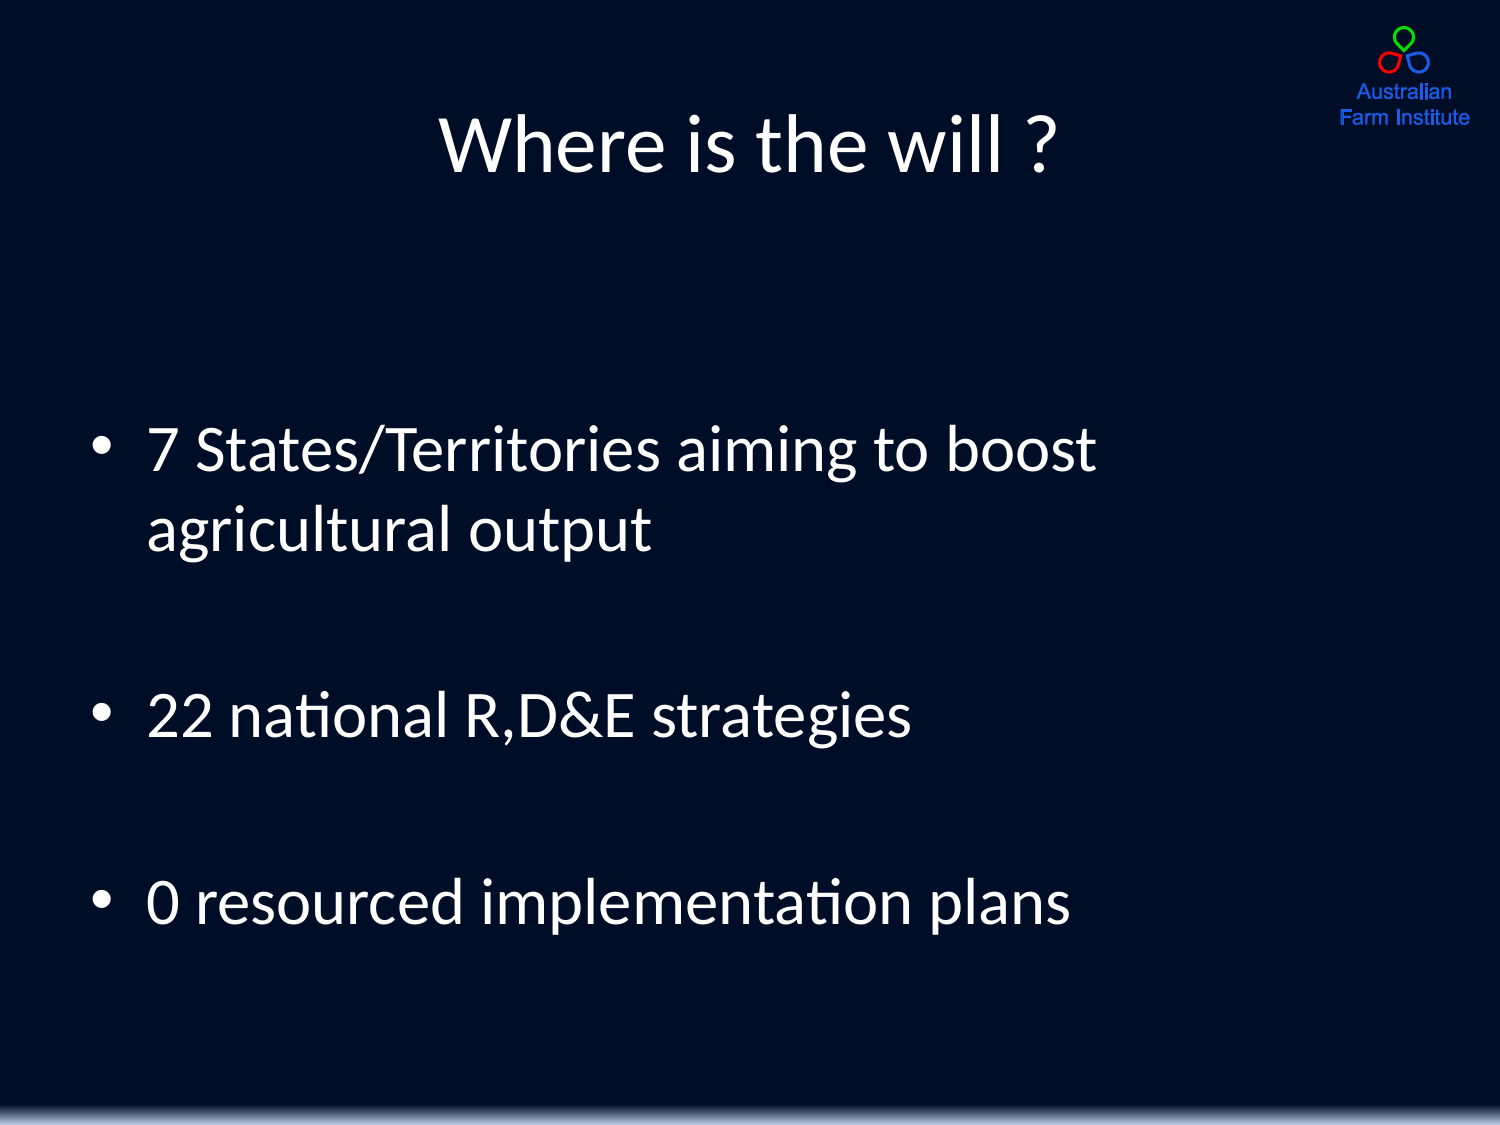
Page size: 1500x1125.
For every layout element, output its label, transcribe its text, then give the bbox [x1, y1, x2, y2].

title Where is the will ? [75, 45, 1425, 233]
list 7 States/Territories aiming to boost agricultural output 22 national R,D&E strategies 0 resourced implementation plans [75, 397, 1425, 1005]
